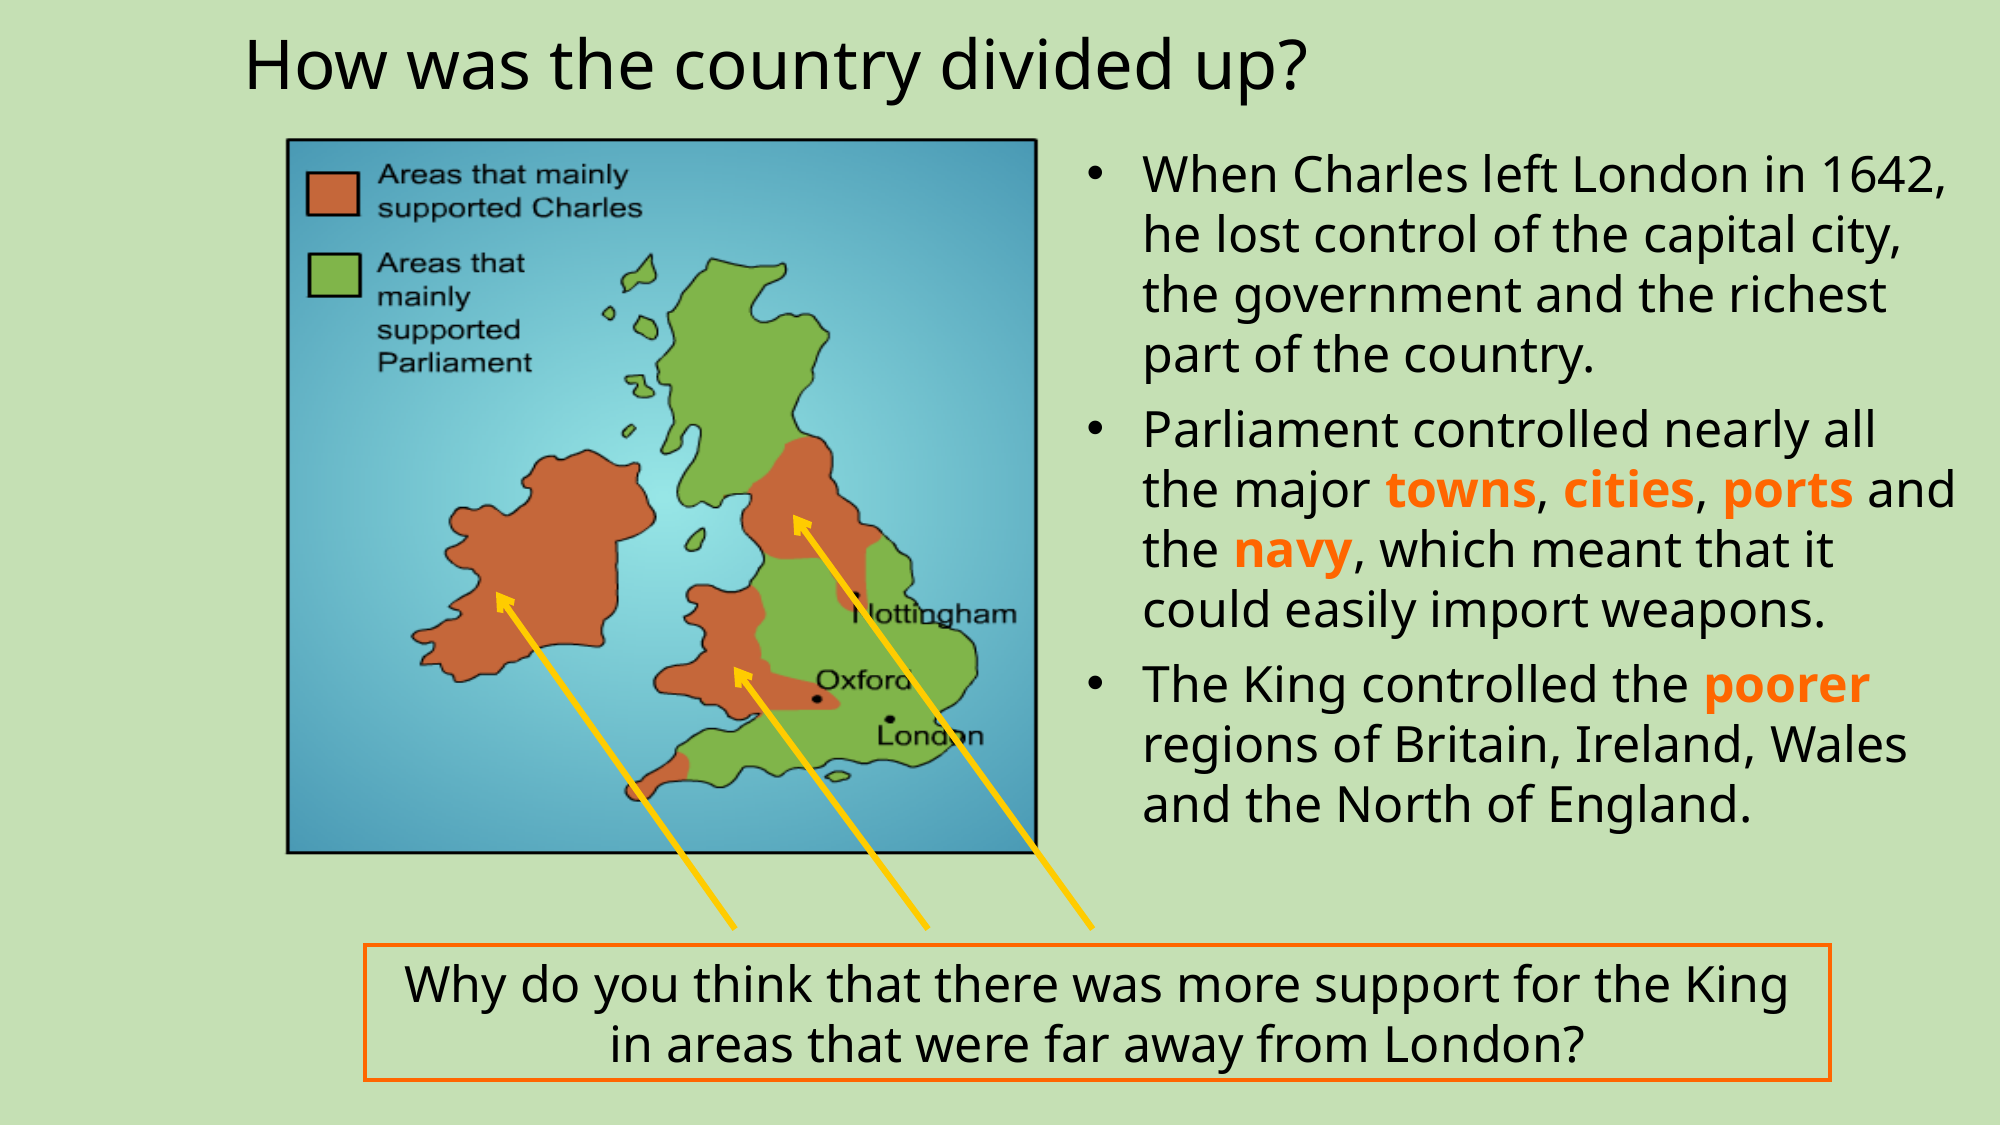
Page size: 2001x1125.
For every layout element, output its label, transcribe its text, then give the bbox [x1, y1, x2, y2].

text_box When Charles left London in 1642, he lost control of the capital city, the government and the richest part of the country. Parliament controlled nearly all the major towns, cities, ports and the navy, which meant that it could easily import weapons. The King controlled the poorer regions of Britain, Ireland, Wales and the North of England. [1071, 134, 1978, 841]
text_box Why do you think that there was more support for the King in areas that were far away from London? [365, 945, 1830, 1080]
title How was the country divided up? [228, 22, 1772, 112]
picture [281, 134, 1040, 856]
